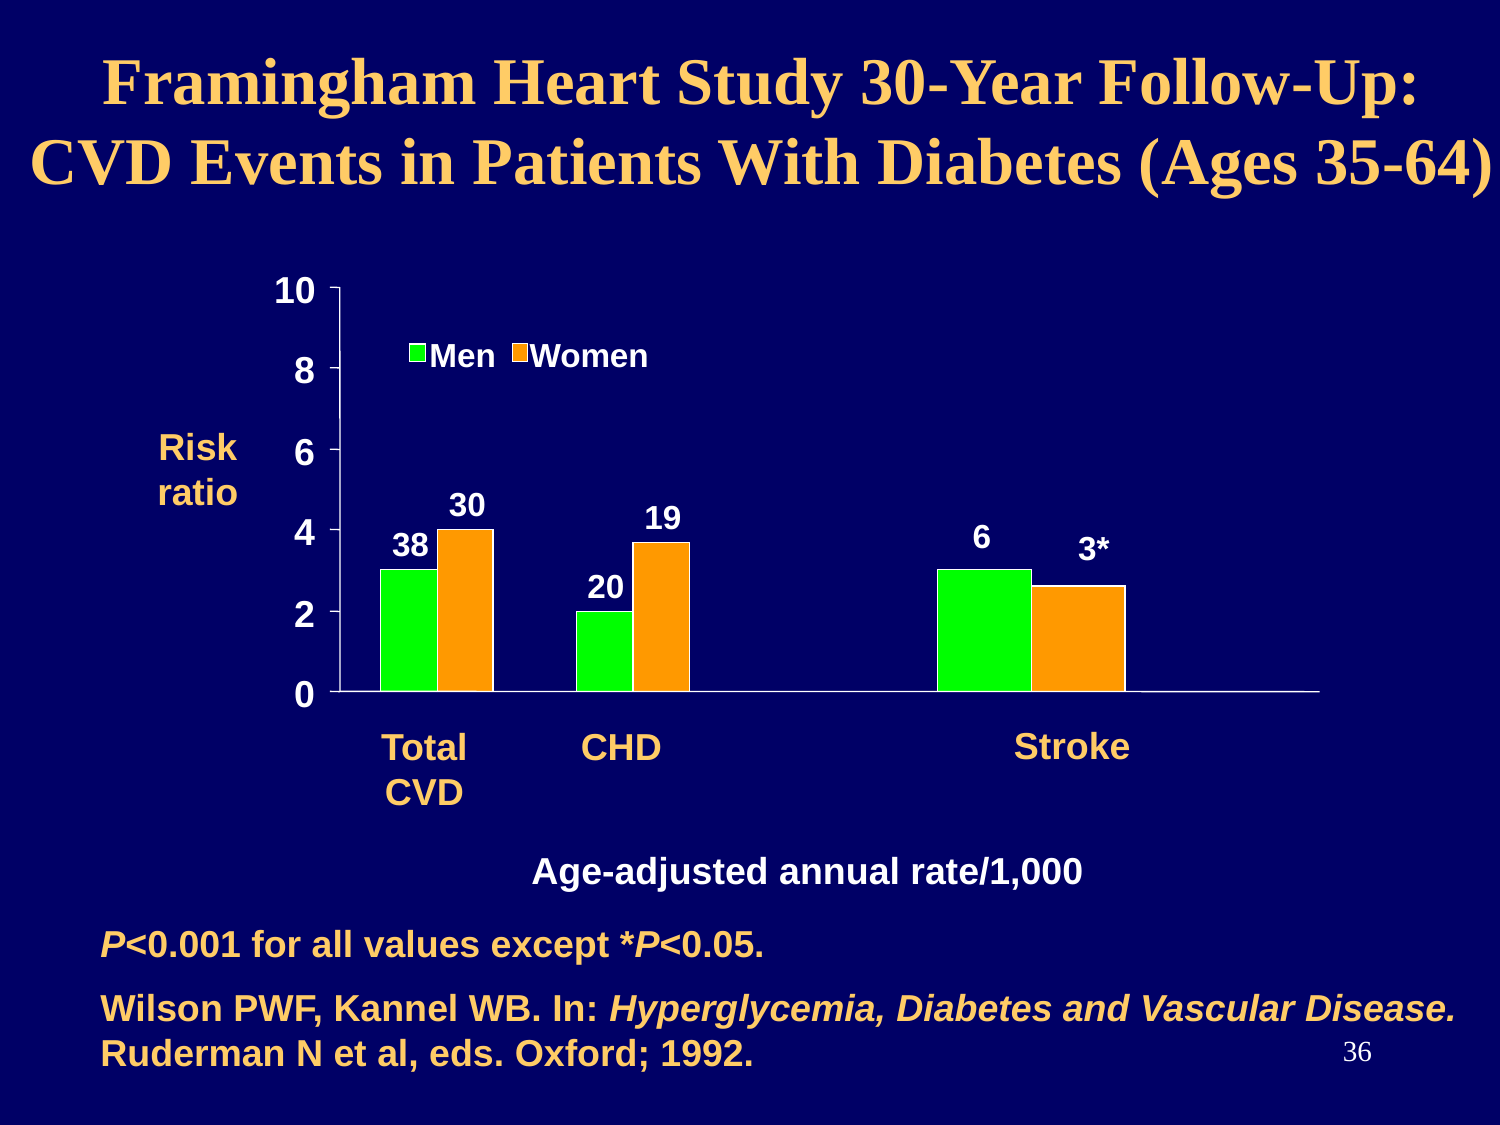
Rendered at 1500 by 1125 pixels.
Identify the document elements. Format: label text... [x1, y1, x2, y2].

text_box Women [529, 334, 649, 375]
text_box 6 [294, 427, 315, 473]
text_box 19 [644, 496, 682, 537]
text_box 0 [294, 670, 315, 716]
text_box Risk ratio [142, 415, 254, 521]
text_box 10 [274, 265, 316, 311]
text_box 6 [972, 515, 1008, 556]
text_box 3* [1078, 527, 1125, 568]
text_box 2 [294, 589, 315, 635]
text_box Stroke [984, 714, 1161, 775]
text_box [1031, 585, 1125, 691]
text_box Age-adjusted annual rate/1,000 [531, 846, 1084, 892]
text_box [437, 529, 493, 691]
text_box 8 [294, 346, 315, 392]
text_box Total CVD [326, 715, 523, 821]
text_box P<0.001 for all values except *P<0.05. Wilson PWF, Kannel WB. In: Hyperglycemia, Diabetes and Vascular Disease. Ruderman N et al, eds. Oxford; 1992. [85, 912, 1500, 1081]
text_box [512, 343, 528, 362]
title Framingham Heart Study 30-Year Follow-Up: CVD Events in Patients With Diabetes (Ages 35-64) [12, 35, 1500, 201]
text_box 38 [392, 523, 430, 564]
text_box [576, 611, 633, 691]
text_box 30 [448, 483, 486, 524]
text_box CHD [523, 715, 720, 776]
text_box [380, 569, 437, 691]
text_box 20 [587, 565, 625, 606]
text_box [409, 343, 426, 362]
text_box Men [429, 334, 496, 375]
text_box [633, 542, 690, 691]
text_box 4 [294, 508, 315, 554]
slide_number 36 [1074, 1024, 1388, 1101]
text_box [937, 569, 1032, 691]
